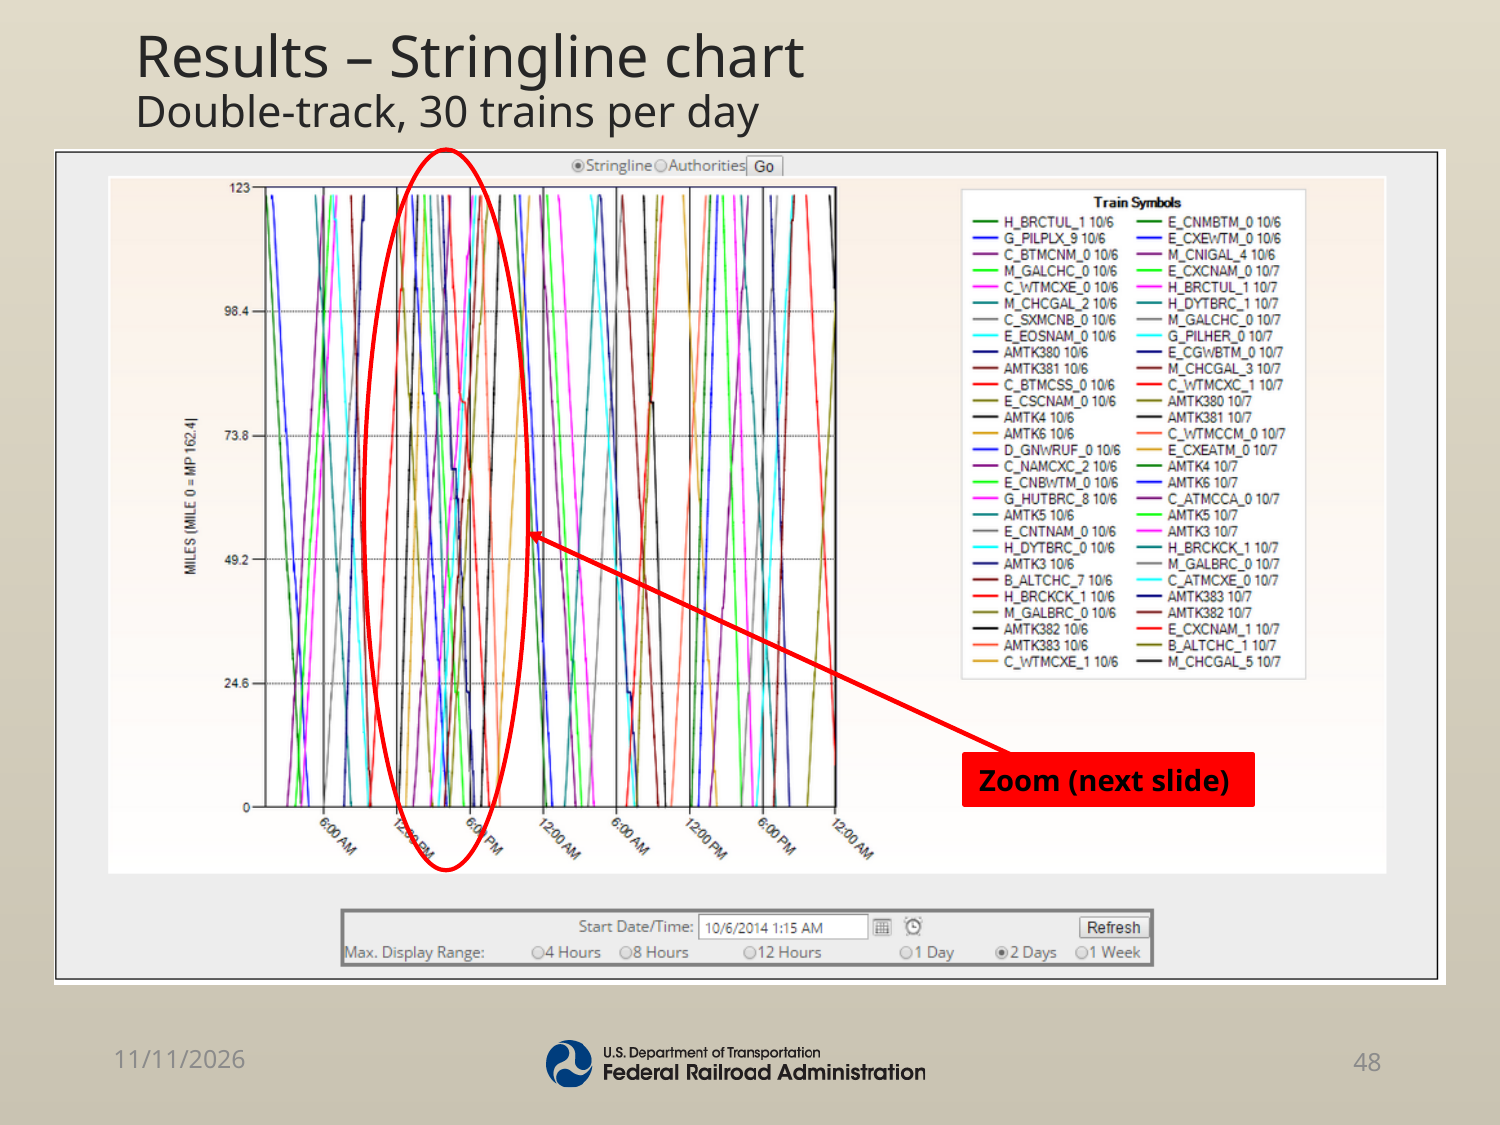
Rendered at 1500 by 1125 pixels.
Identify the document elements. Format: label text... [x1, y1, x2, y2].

slide_number 48 [1059, 1033, 1397, 1094]
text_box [526, 531, 1012, 755]
title Results – Stringline chart Double-track, 30 trains per day [120, 20, 1380, 145]
picture [526, 1035, 926, 1088]
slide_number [98, 1030, 436, 1091]
picture [53, 149, 1446, 985]
